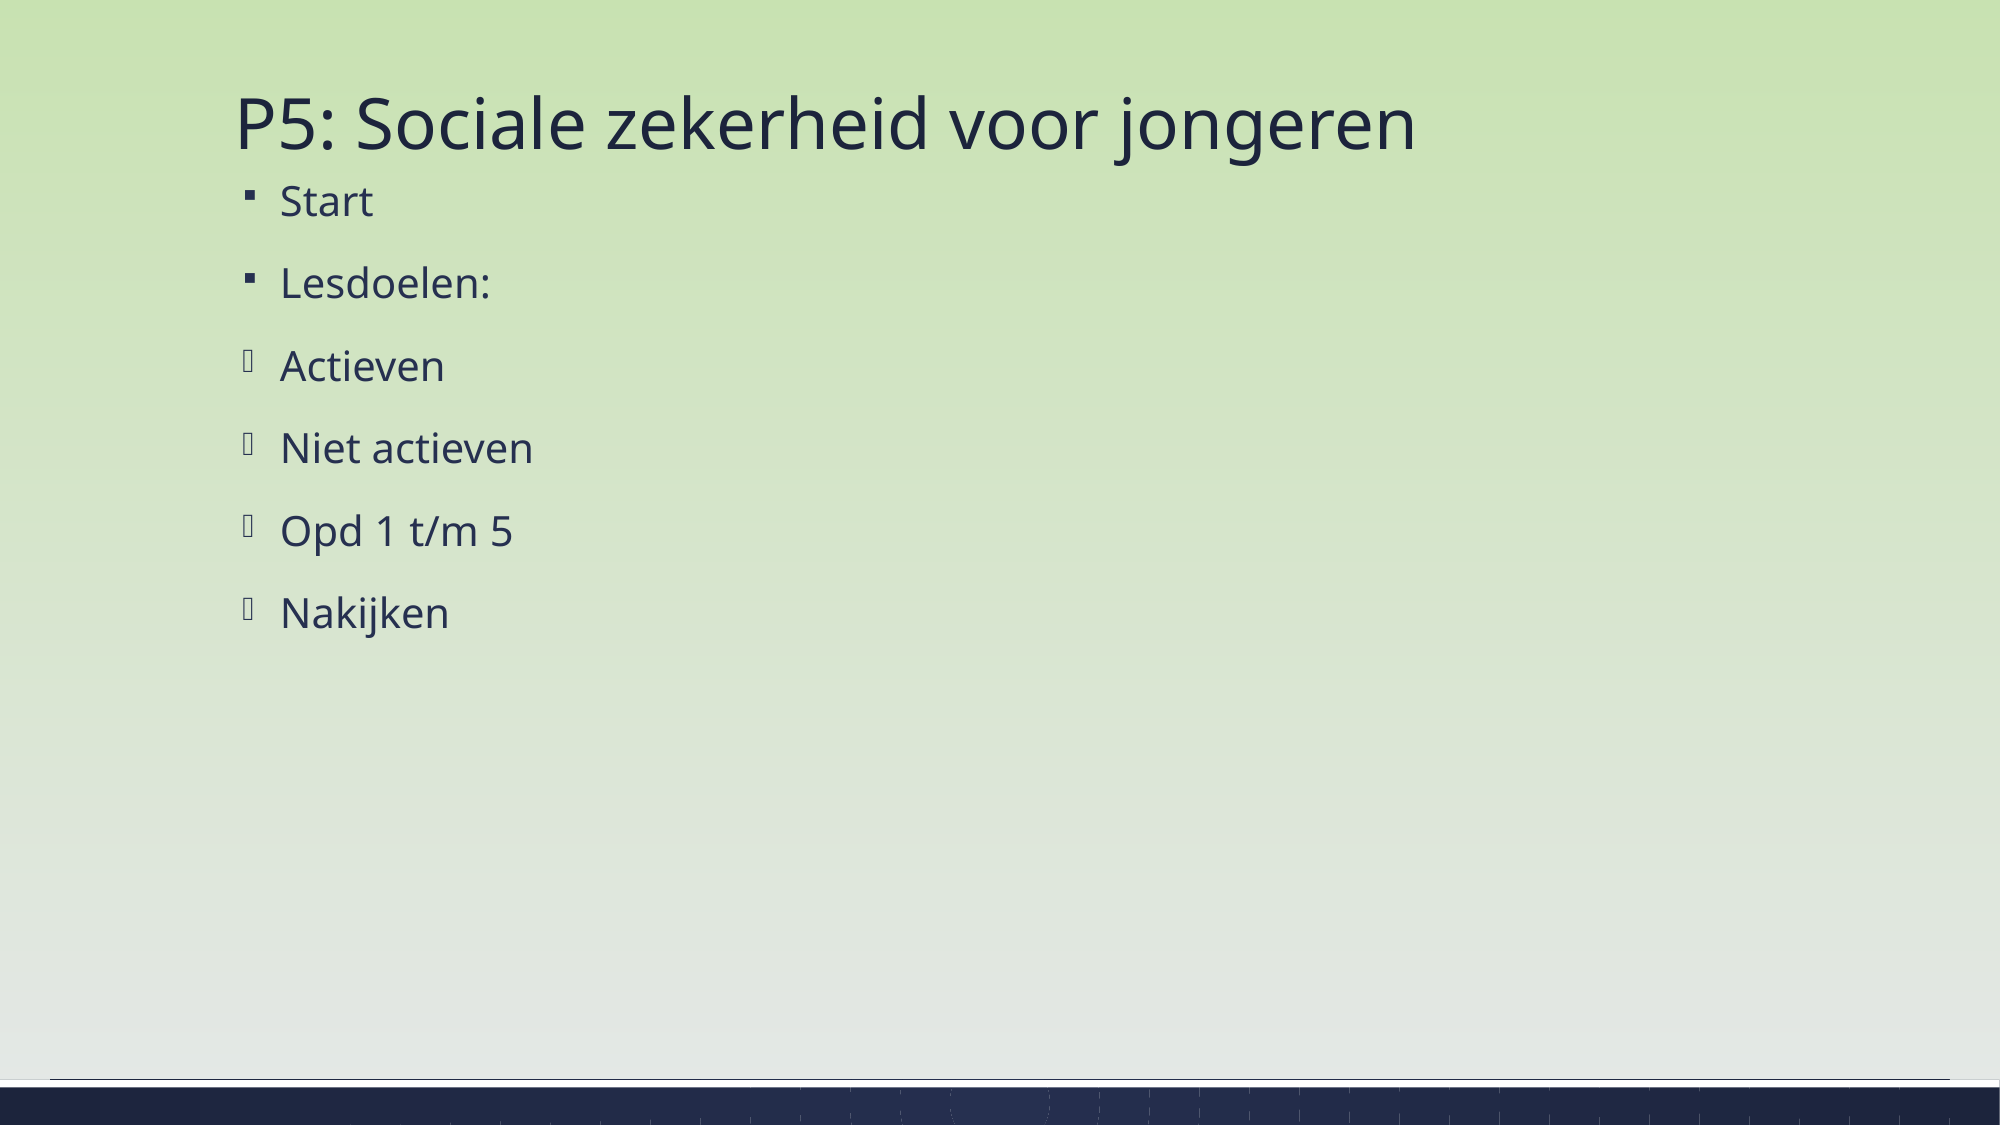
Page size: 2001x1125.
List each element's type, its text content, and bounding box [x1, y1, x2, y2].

title P5: Sociale zekerheid voor jongeren [219, 66, 1780, 172]
list Start Lesdoelen: Actieven Niet actieven Opd 1 t/m 5 Nakijken [219, 172, 1780, 993]
